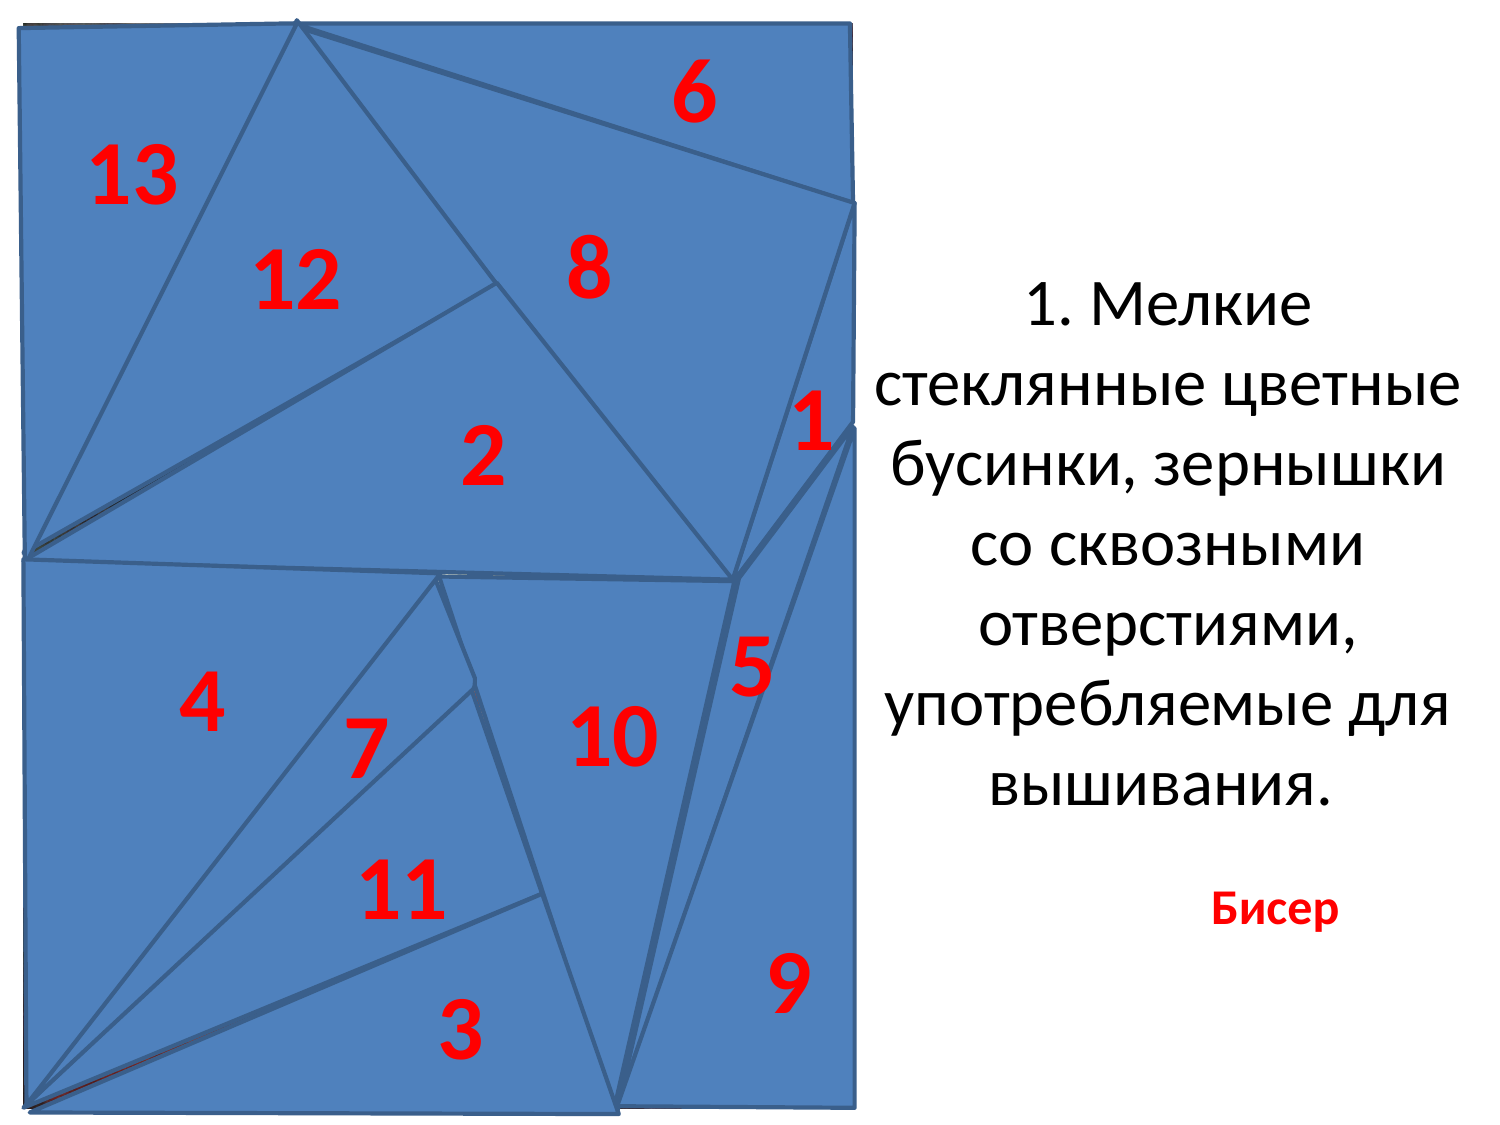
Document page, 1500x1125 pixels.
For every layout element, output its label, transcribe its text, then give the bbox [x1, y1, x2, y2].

picture [23, 23, 853, 1110]
text_box Бисер [1196, 867, 1355, 942]
text_box 1. Мелкие стеклянные цветные бусинки, зернышки со сквозными отверстиями, употребляемые для вышивания. [857, 445, 1500, 633]
